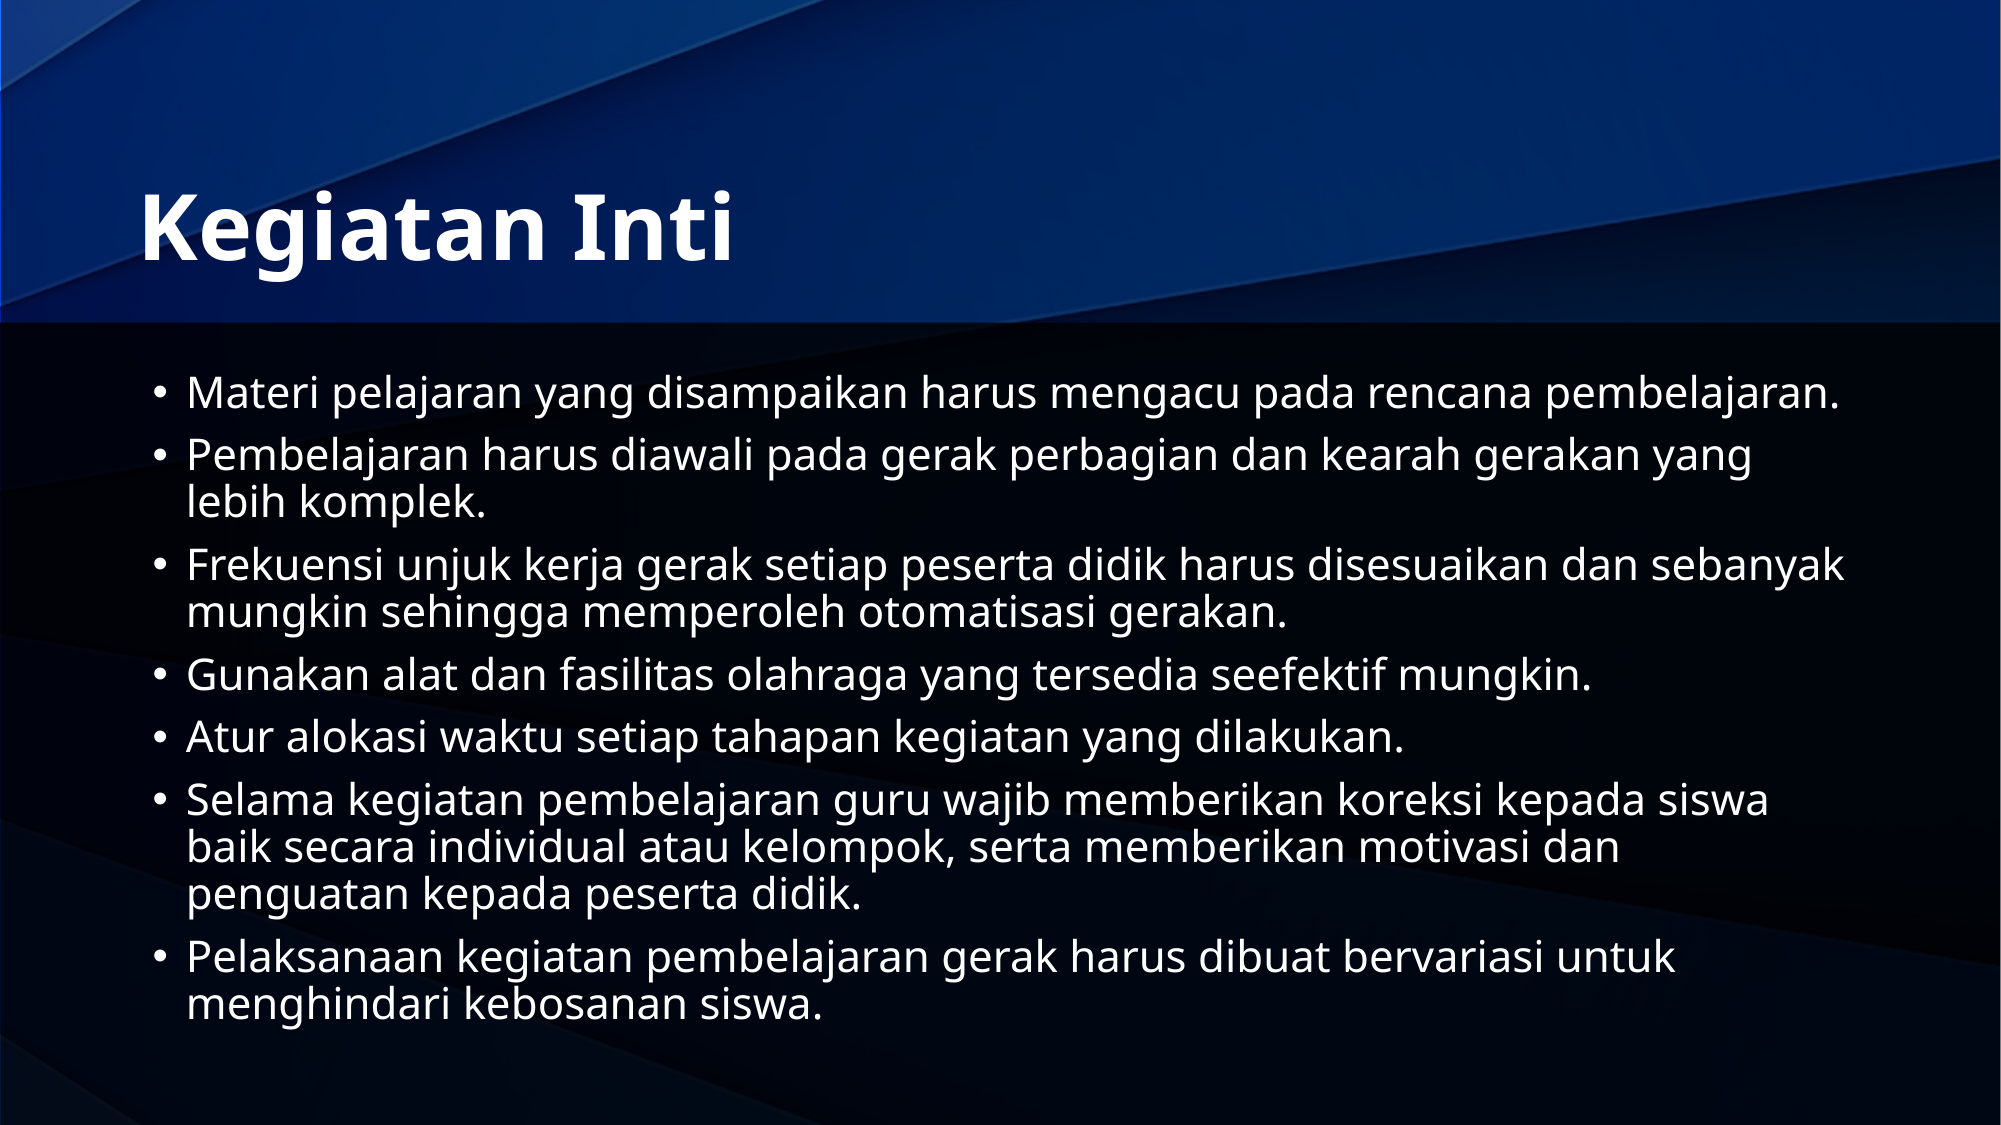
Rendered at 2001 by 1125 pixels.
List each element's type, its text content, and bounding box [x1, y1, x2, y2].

list Materi pelajaran yang disampaikan harus mengacu pada rencana pembelajaran. Pembelajaran harus diawali pada gerak perbagian dan kearah gerakan yang lebih komplek. Frekuensi unjuk kerja gerak setiap peserta didik harus disesuaikan dan sebanyak mungkin sehingga memperoleh otomatisasi gerakan. Gunakan alat dan fasilitas olahraga yang tersedia seefektif mungkin. Atur alokasi waktu setiap tahapan kegiatan yang dilakukan. Selama kegiatan pembelajaran guru wajib memberikan koreksi kepada siswa baik secara individual atau kelompok, serta memberikan motivasi dan penguatan kepada peserta didik. Pelaksanaan kegiatan pembelajaran gerak harus dibuat bervariasi untuk menghindari kebosanan siswa. [137, 363, 1863, 1066]
title Kegiatan Inti [137, 132, 1264, 281]
picture [0, 0, 2000, 1125]
